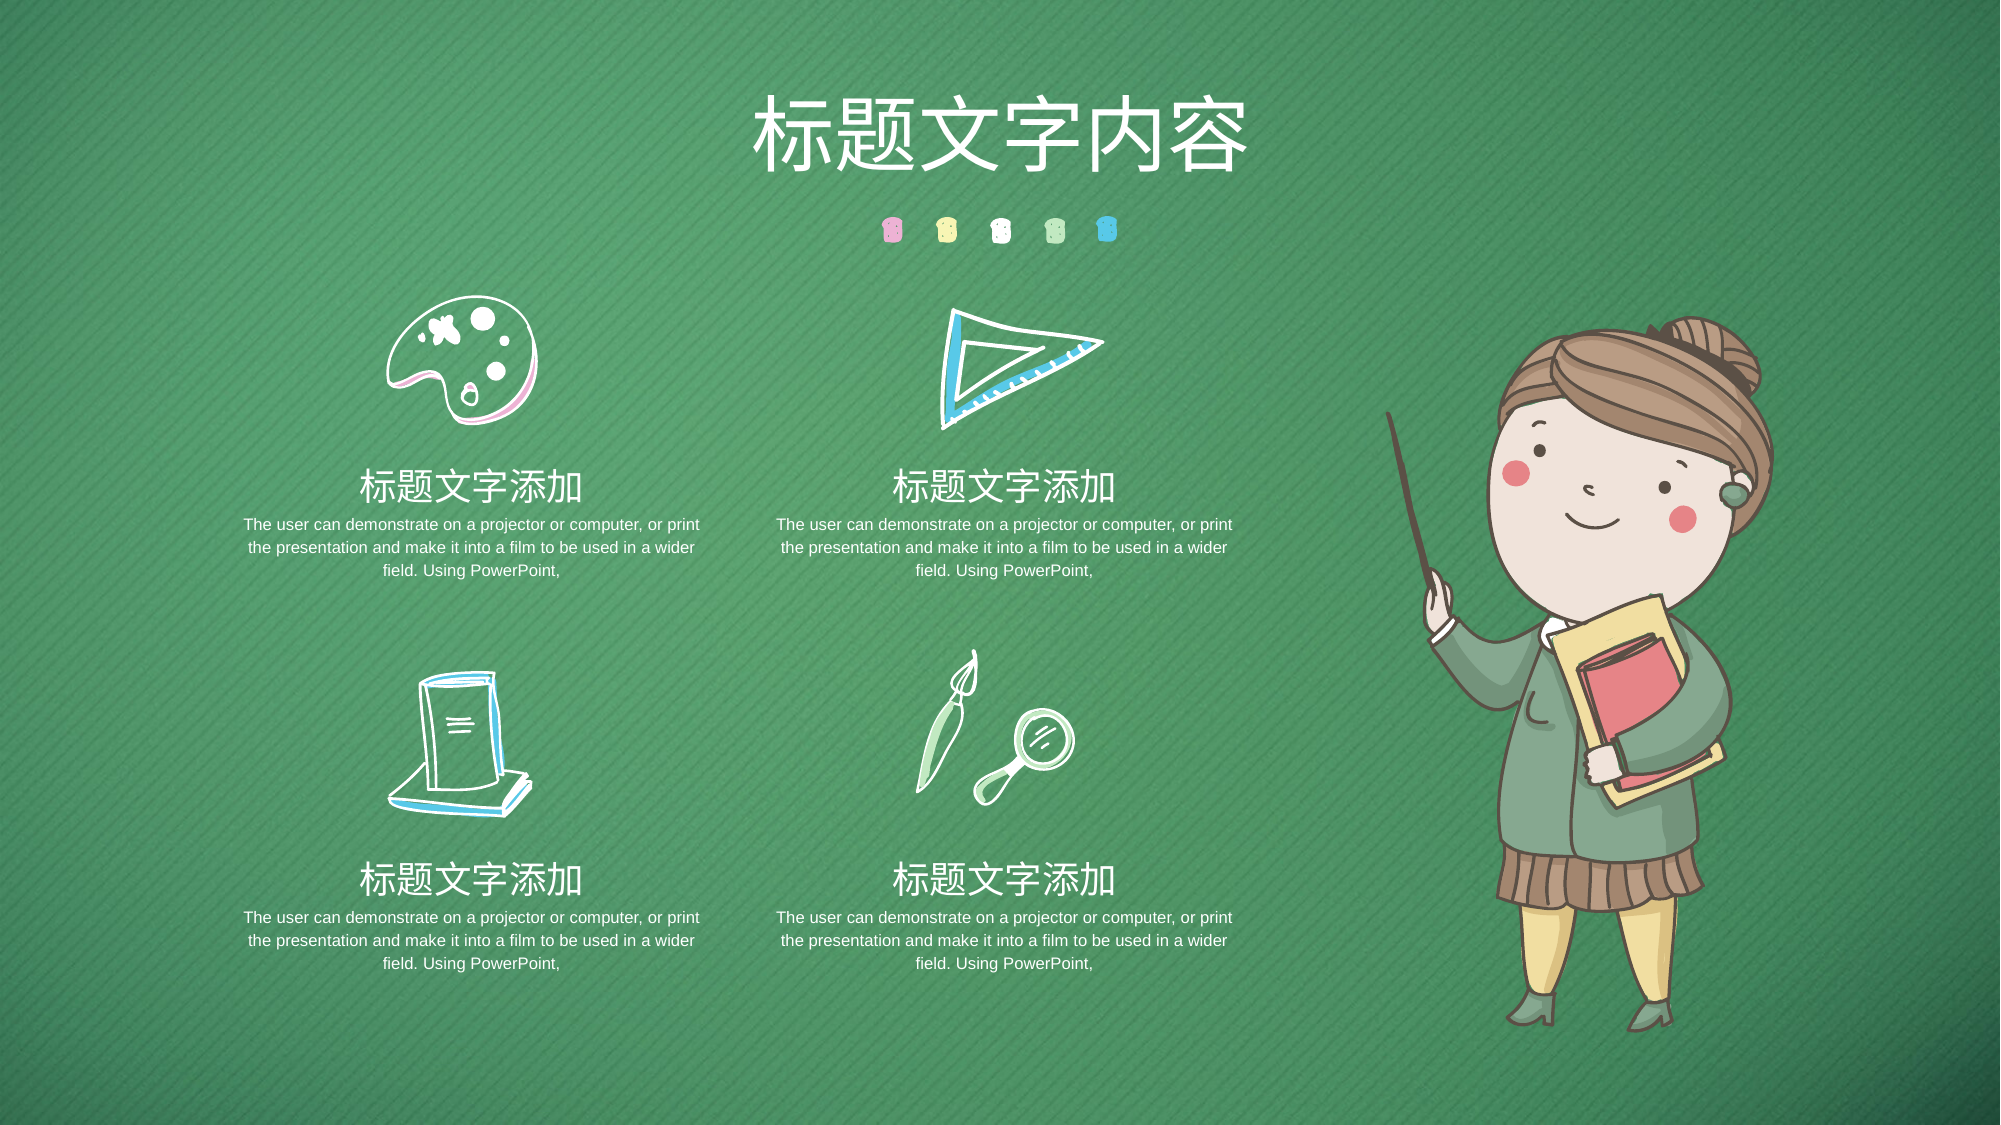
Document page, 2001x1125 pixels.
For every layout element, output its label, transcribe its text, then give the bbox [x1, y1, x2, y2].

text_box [938, 307, 1106, 432]
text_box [214, 446, 729, 589]
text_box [386, 670, 533, 820]
text_box 标题文字内容 [736, 75, 1266, 190]
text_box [747, 446, 1262, 589]
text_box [881, 214, 1119, 244]
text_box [214, 839, 729, 982]
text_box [380, 288, 543, 426]
picture [0, 0, 2000, 1125]
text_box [915, 648, 1082, 813]
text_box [1385, 314, 1777, 1035]
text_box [747, 839, 1262, 982]
